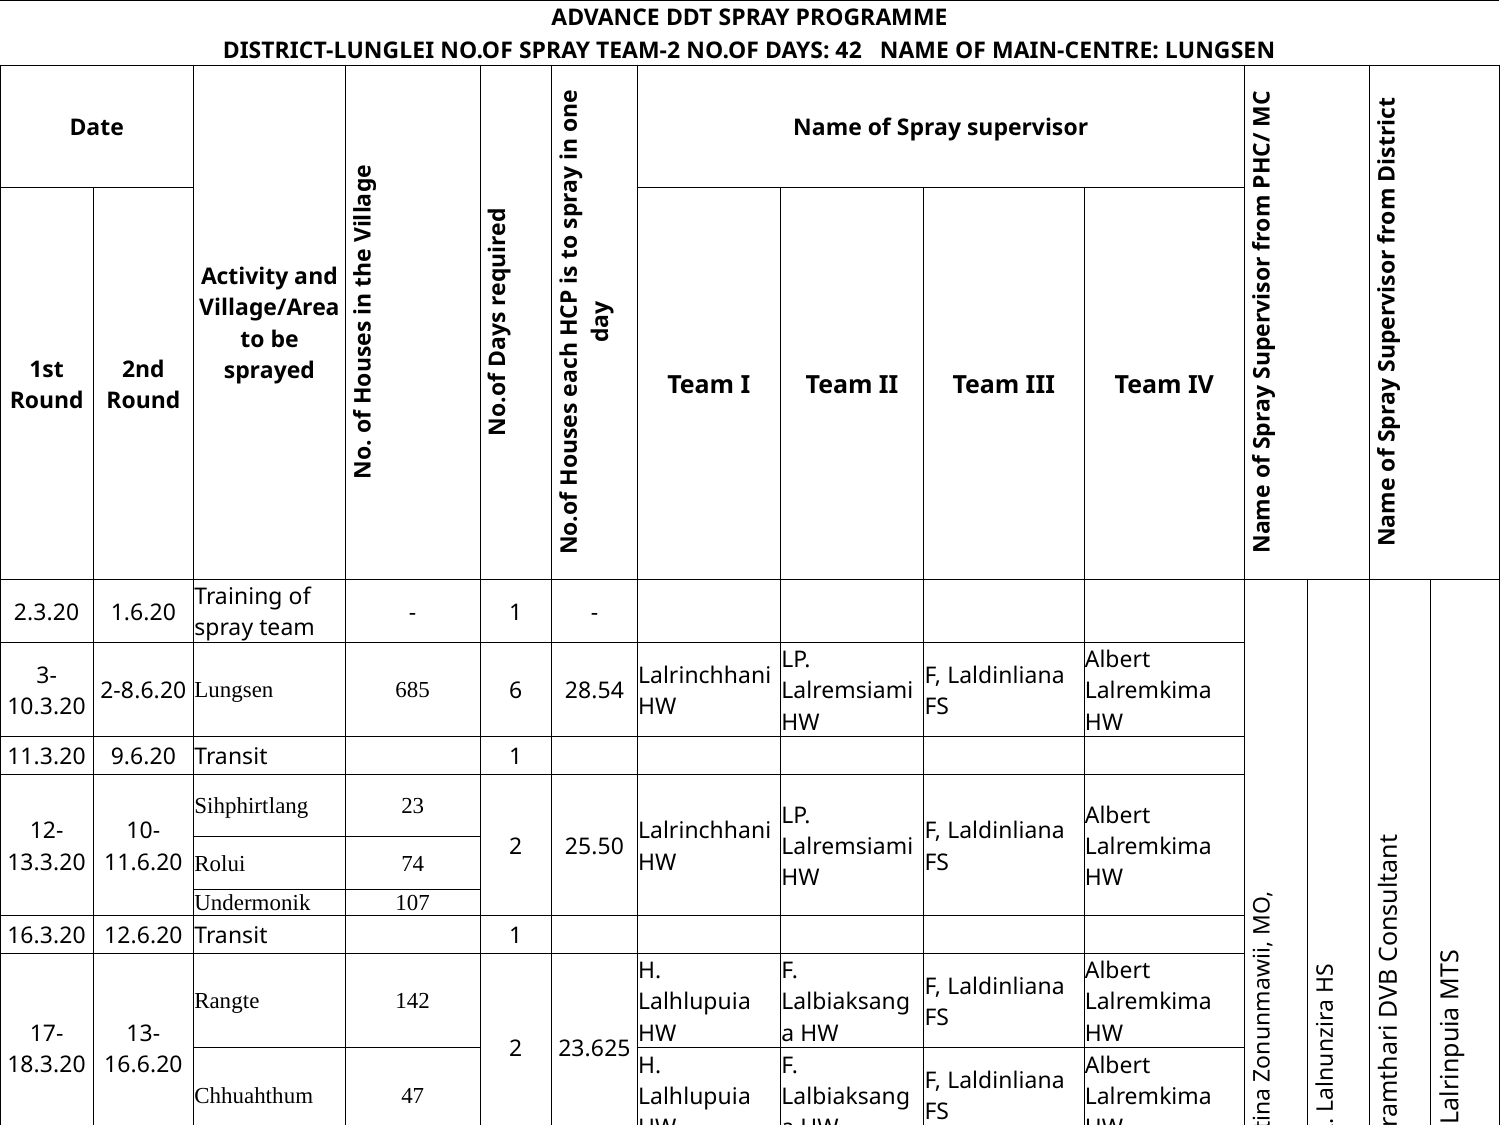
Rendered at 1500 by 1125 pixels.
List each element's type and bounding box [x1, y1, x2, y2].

table_cell [638, 1048, 780, 1125]
table_cell [1245, 66, 1369, 579]
table_cell [346, 737, 480, 774]
table_cell [346, 1048, 480, 1125]
table_cell [346, 66, 480, 579]
table_cell [552, 643, 637, 736]
table_cell [346, 580, 480, 642]
table_cell [194, 890, 345, 915]
table_cell [94, 775, 193, 915]
table_cell [346, 890, 480, 915]
table_cell [194, 916, 345, 953]
table_cell [194, 775, 345, 836]
table_cell [1085, 775, 1244, 915]
table_cell [552, 580, 637, 642]
table_cell [1, 916, 93, 953]
table_cell [924, 643, 1084, 736]
table_cell [781, 580, 923, 642]
table_cell [1, 580, 93, 642]
table_cell [194, 737, 345, 774]
table_cell [552, 737, 637, 774]
table_cell [781, 775, 923, 915]
table_cell [924, 737, 1084, 774]
table_cell [638, 737, 780, 774]
table_cell [194, 954, 345, 1047]
table_cell [1085, 580, 1244, 642]
table_cell [194, 580, 345, 642]
table_cell [481, 643, 551, 736]
table_cell [0, 33, 1499, 65]
table_cell [1370, 580, 1430, 1125]
table_cell [638, 66, 1244, 187]
table_cell [781, 737, 923, 774]
table_cell [924, 916, 1084, 953]
table_cell [638, 188, 780, 579]
table_cell [1, 954, 93, 1125]
table_cell [781, 643, 923, 736]
table_cell [346, 916, 480, 953]
table_cell [924, 580, 1084, 642]
table_cell [638, 954, 780, 1047]
table_cell [1085, 1048, 1244, 1125]
table_cell [1, 643, 93, 736]
table_cell [781, 188, 923, 579]
table_cell [781, 954, 923, 1047]
table_cell [638, 580, 780, 642]
table_cell [1, 188, 93, 579]
table_cell [481, 580, 551, 642]
table_cell [94, 737, 193, 774]
table_cell [924, 775, 1084, 915]
table_cell [94, 916, 193, 953]
table_cell [781, 1048, 923, 1125]
table_cell [194, 643, 345, 736]
table_cell [924, 1048, 1084, 1125]
table_cell [346, 954, 480, 1047]
table_cell [1085, 954, 1244, 1047]
table_cell [94, 954, 193, 1125]
table_cell [94, 580, 193, 642]
table_cell [781, 916, 923, 953]
table_cell [94, 643, 193, 736]
table_cell [346, 775, 480, 836]
table_cell [94, 188, 193, 579]
table_cell [1370, 66, 1499, 579]
table_cell [638, 643, 780, 736]
table_cell [194, 1048, 345, 1125]
table_header [0, 1, 1499, 33]
table_cell [1, 775, 93, 915]
table_cell [481, 954, 551, 1125]
table_cell [481, 775, 551, 915]
table_cell [552, 66, 637, 579]
table_cell [1085, 643, 1244, 736]
table_cell [1308, 580, 1369, 1125]
table_cell [924, 188, 1084, 579]
table_cell [638, 916, 780, 953]
table_cell [1085, 188, 1244, 579]
table_cell [552, 916, 637, 953]
table_cell [1245, 580, 1307, 1125]
table_cell [552, 775, 637, 915]
table_cell [638, 775, 780, 915]
table_cell [194, 66, 345, 579]
table_cell [924, 954, 1084, 1047]
table_cell [481, 737, 551, 774]
table_cell [346, 837, 480, 889]
table_cell [346, 643, 480, 736]
table_cell [481, 916, 551, 953]
table_cell [552, 954, 637, 1125]
table_cell [194, 837, 345, 889]
table_cell [1, 737, 93, 774]
table_cell [1085, 737, 1244, 774]
table_cell [481, 66, 551, 579]
table_cell [1, 66, 193, 187]
table_cell [1085, 916, 1244, 953]
table_cell [1431, 580, 1499, 1125]
